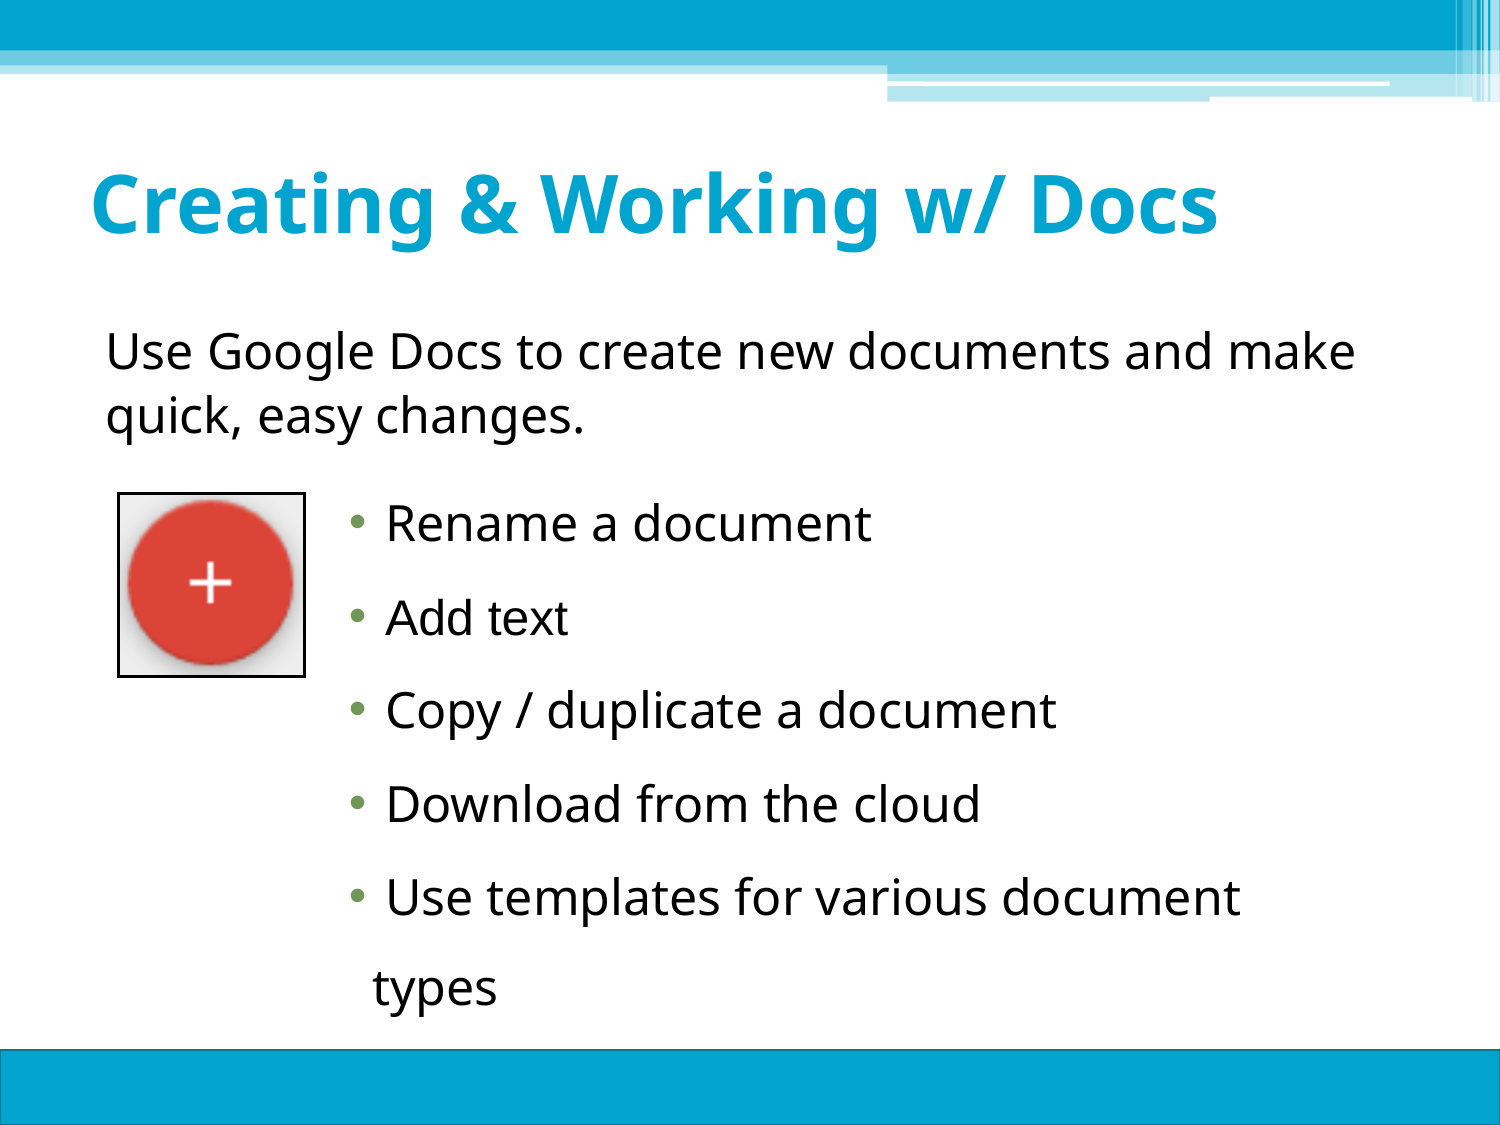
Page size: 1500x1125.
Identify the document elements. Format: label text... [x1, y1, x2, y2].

text_box Rename a document Add text Copy / duplicate a document Download from the cloud Use templates for various document types [312, 454, 1388, 1025]
title Creating & Working w/ Docs [75, 115, 1450, 288]
picture [120, 495, 303, 675]
text_box [0, 1049, 1500, 1125]
list Use Google Docs to create new documents and make quick, easy changes. [69, 312, 1412, 1088]
